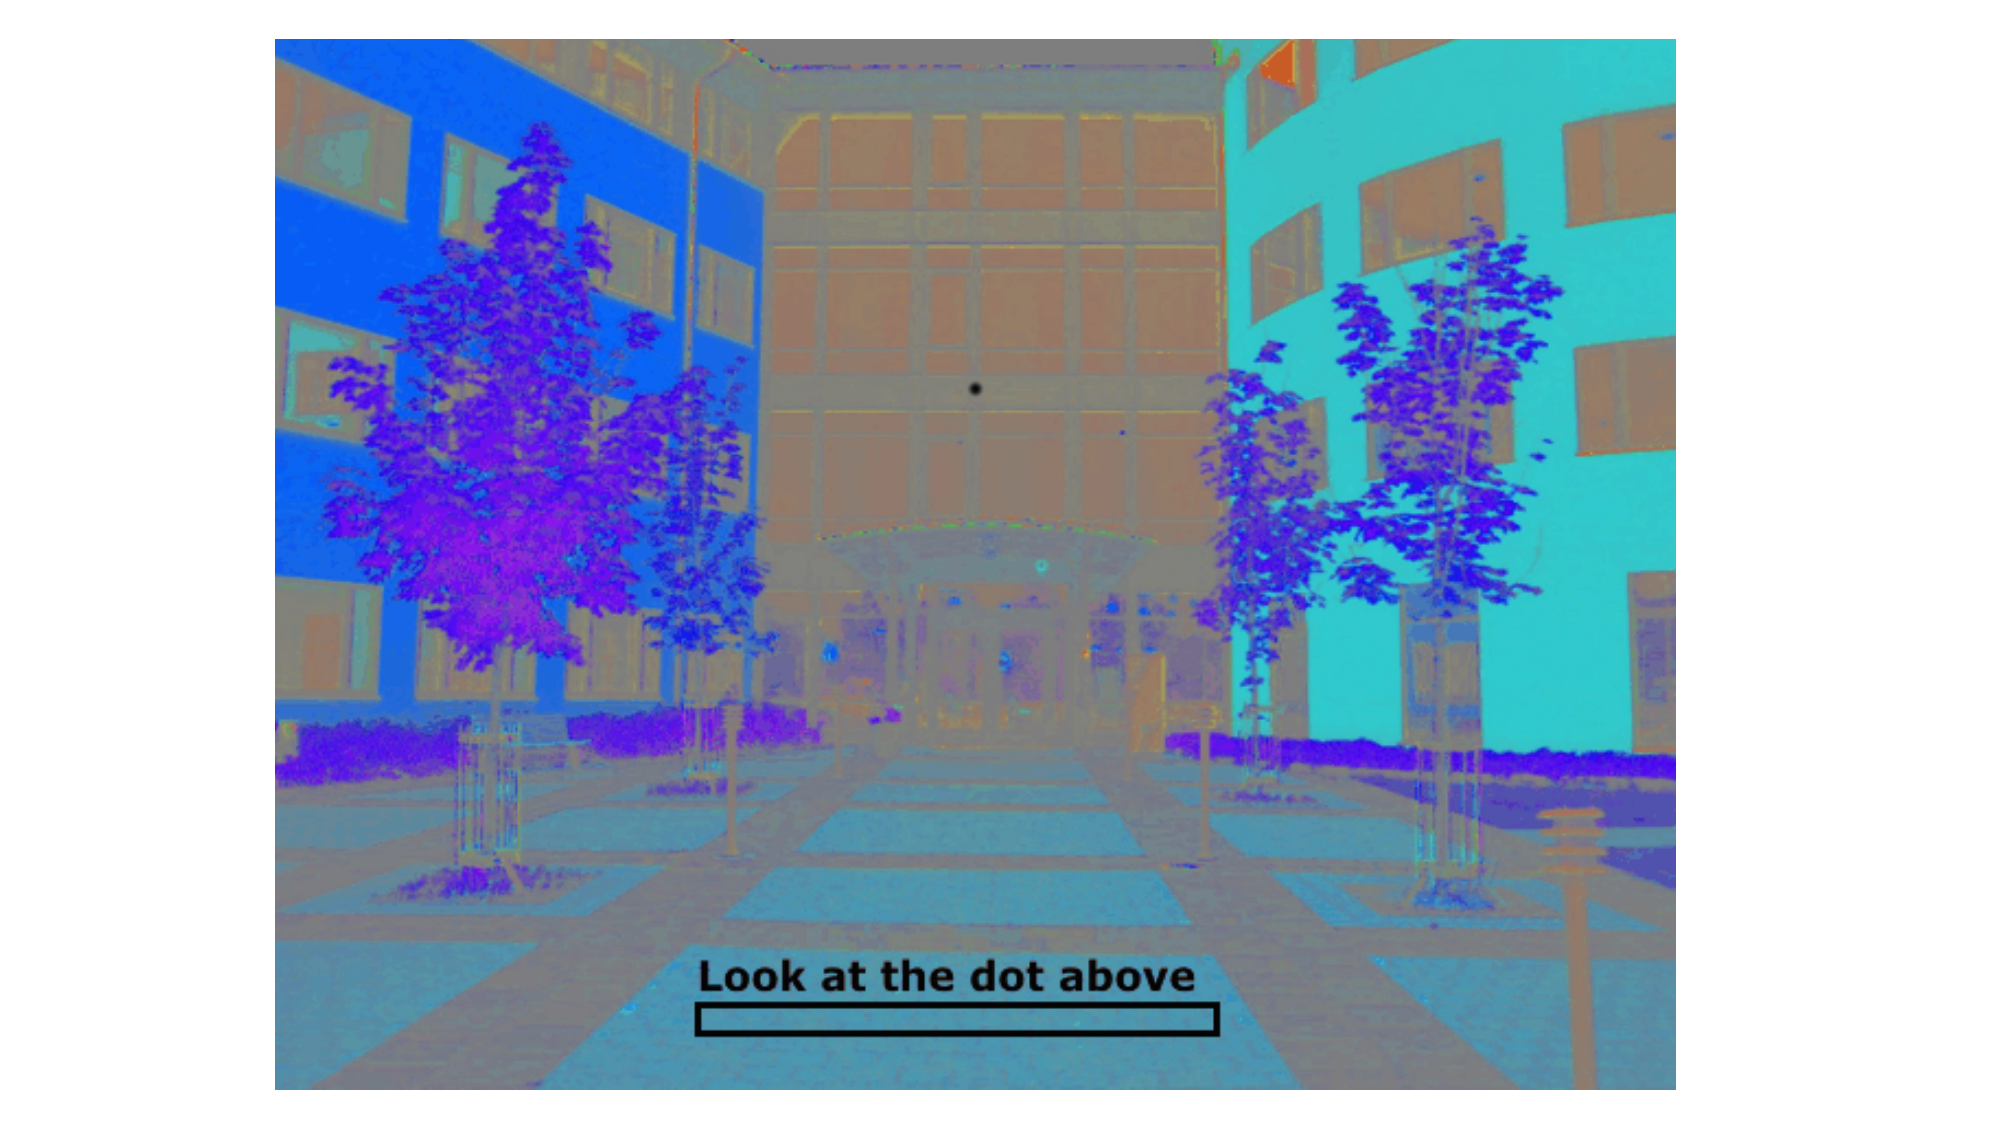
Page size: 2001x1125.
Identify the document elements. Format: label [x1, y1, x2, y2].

picture [275, 39, 1676, 1091]
